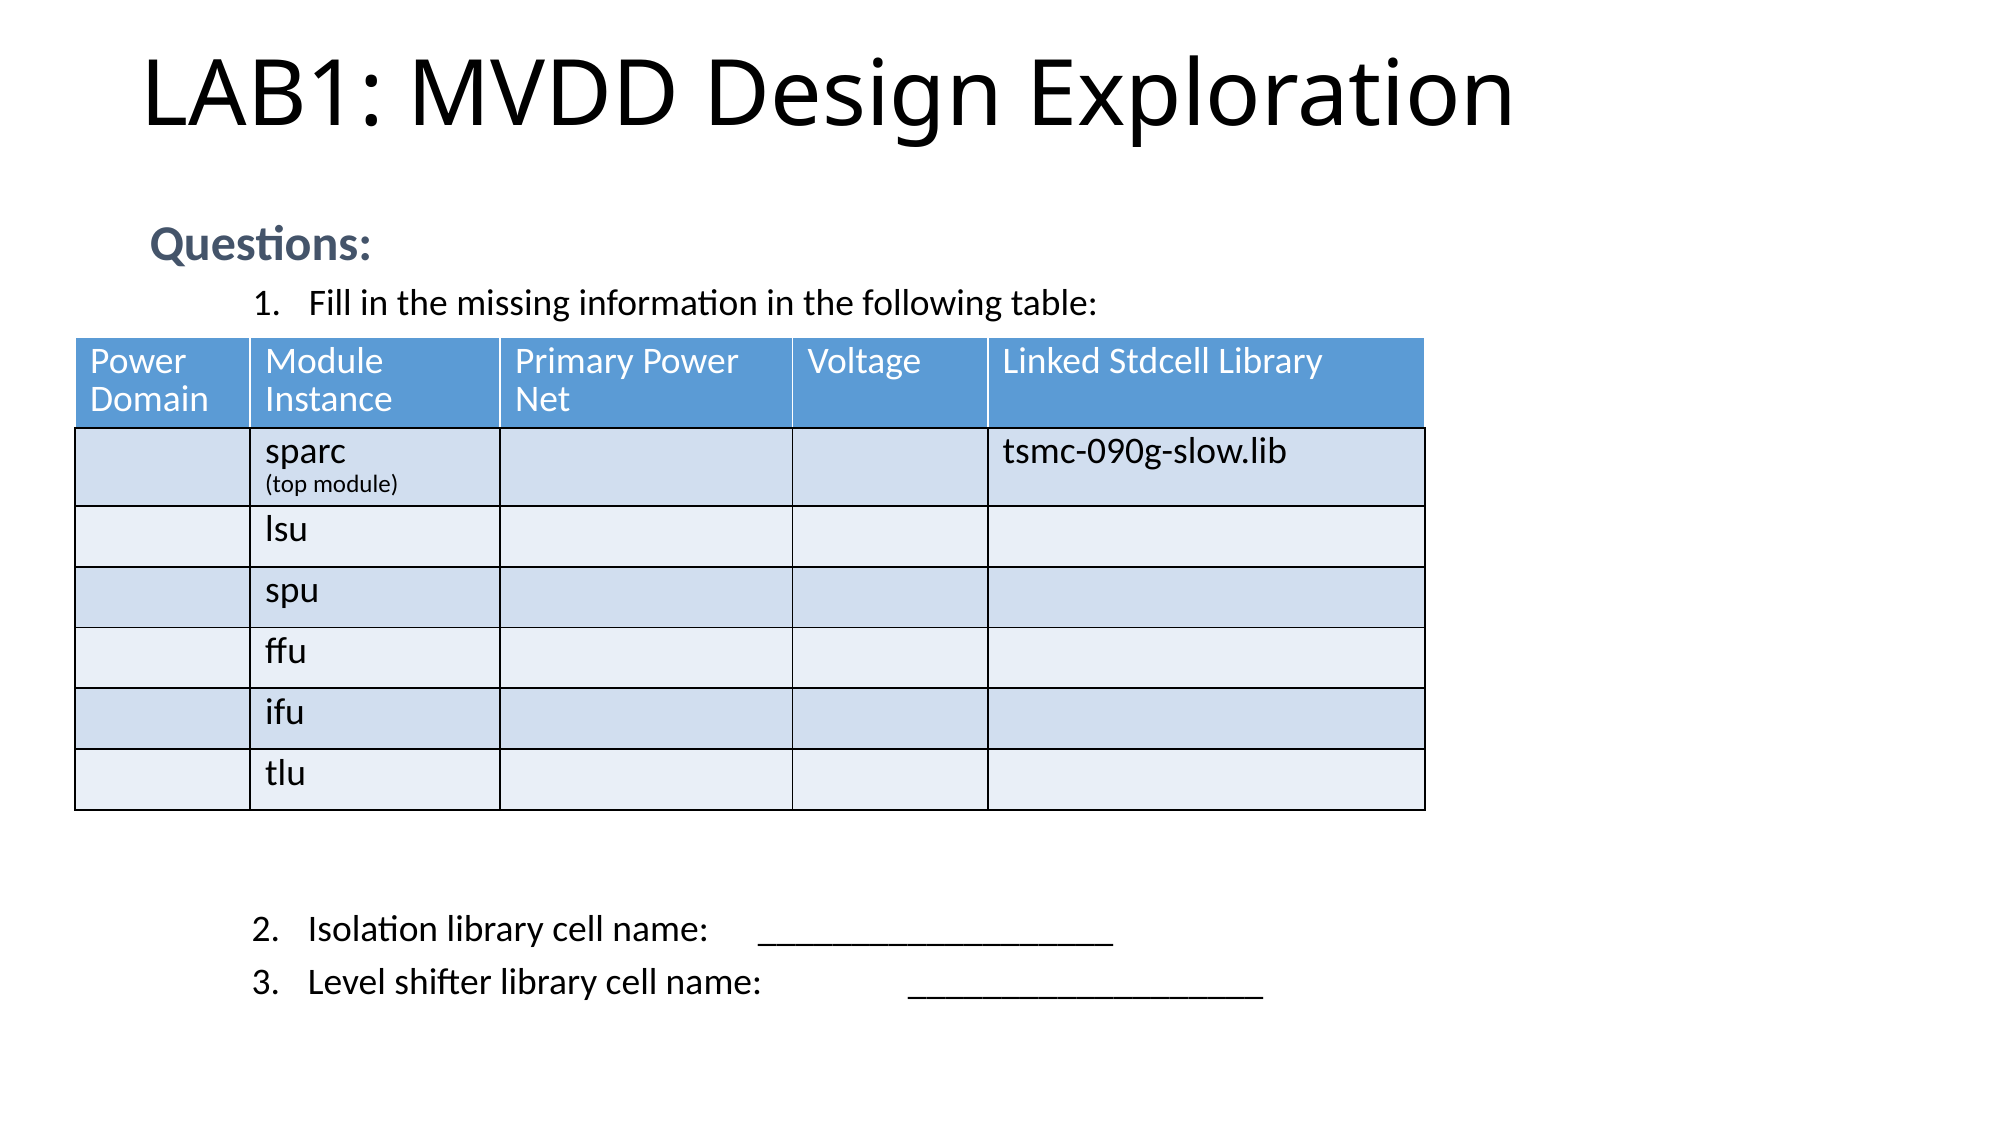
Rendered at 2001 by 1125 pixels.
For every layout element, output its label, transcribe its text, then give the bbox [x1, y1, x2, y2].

text_box Isolation library cell name: ___________________ Level shifter library cell name: ___________________ [124, 896, 1400, 1085]
table_cell [76, 689, 249, 748]
table_cell ifu [251, 689, 499, 748]
table_cell ffu [251, 628, 499, 687]
table_cell [793, 429, 987, 505]
table_cell lsu [251, 507, 499, 566]
table_cell tlu [251, 750, 499, 809]
table_cell [793, 750, 987, 809]
table_header Power Domain [76, 338, 249, 427]
table_header Voltage [793, 338, 987, 427]
table_cell [793, 507, 987, 566]
table_cell [989, 628, 1424, 687]
table_cell [76, 568, 249, 627]
table_header Primary Power Net [501, 338, 792, 427]
table_cell [501, 628, 792, 687]
table_cell [501, 507, 792, 566]
table_header Linked Stdcell Library [989, 338, 1424, 427]
table_cell [501, 568, 792, 627]
table_cell spu [251, 568, 499, 627]
text_box Questions: Fill in the missing information in the following table: [125, 202, 1401, 337]
table_cell [989, 507, 1424, 566]
table_header Module Instance [251, 338, 499, 427]
table_cell [989, 689, 1424, 748]
table_cell [501, 429, 792, 505]
table_cell [793, 689, 987, 748]
table_cell [501, 689, 792, 748]
table_cell [76, 507, 249, 566]
table_cell [793, 568, 987, 627]
table_cell [76, 628, 249, 687]
table_cell [989, 568, 1424, 627]
table_cell [989, 750, 1424, 809]
table_cell [76, 429, 249, 505]
table_cell tsmc-090g-slow.lib [989, 429, 1424, 505]
table_cell [793, 628, 987, 687]
table_cell [76, 750, 249, 809]
title LAB1: MVDD Design Exploration [125, 28, 1617, 163]
table_cell sparc (top module) [251, 429, 499, 505]
table_cell [501, 750, 792, 809]
